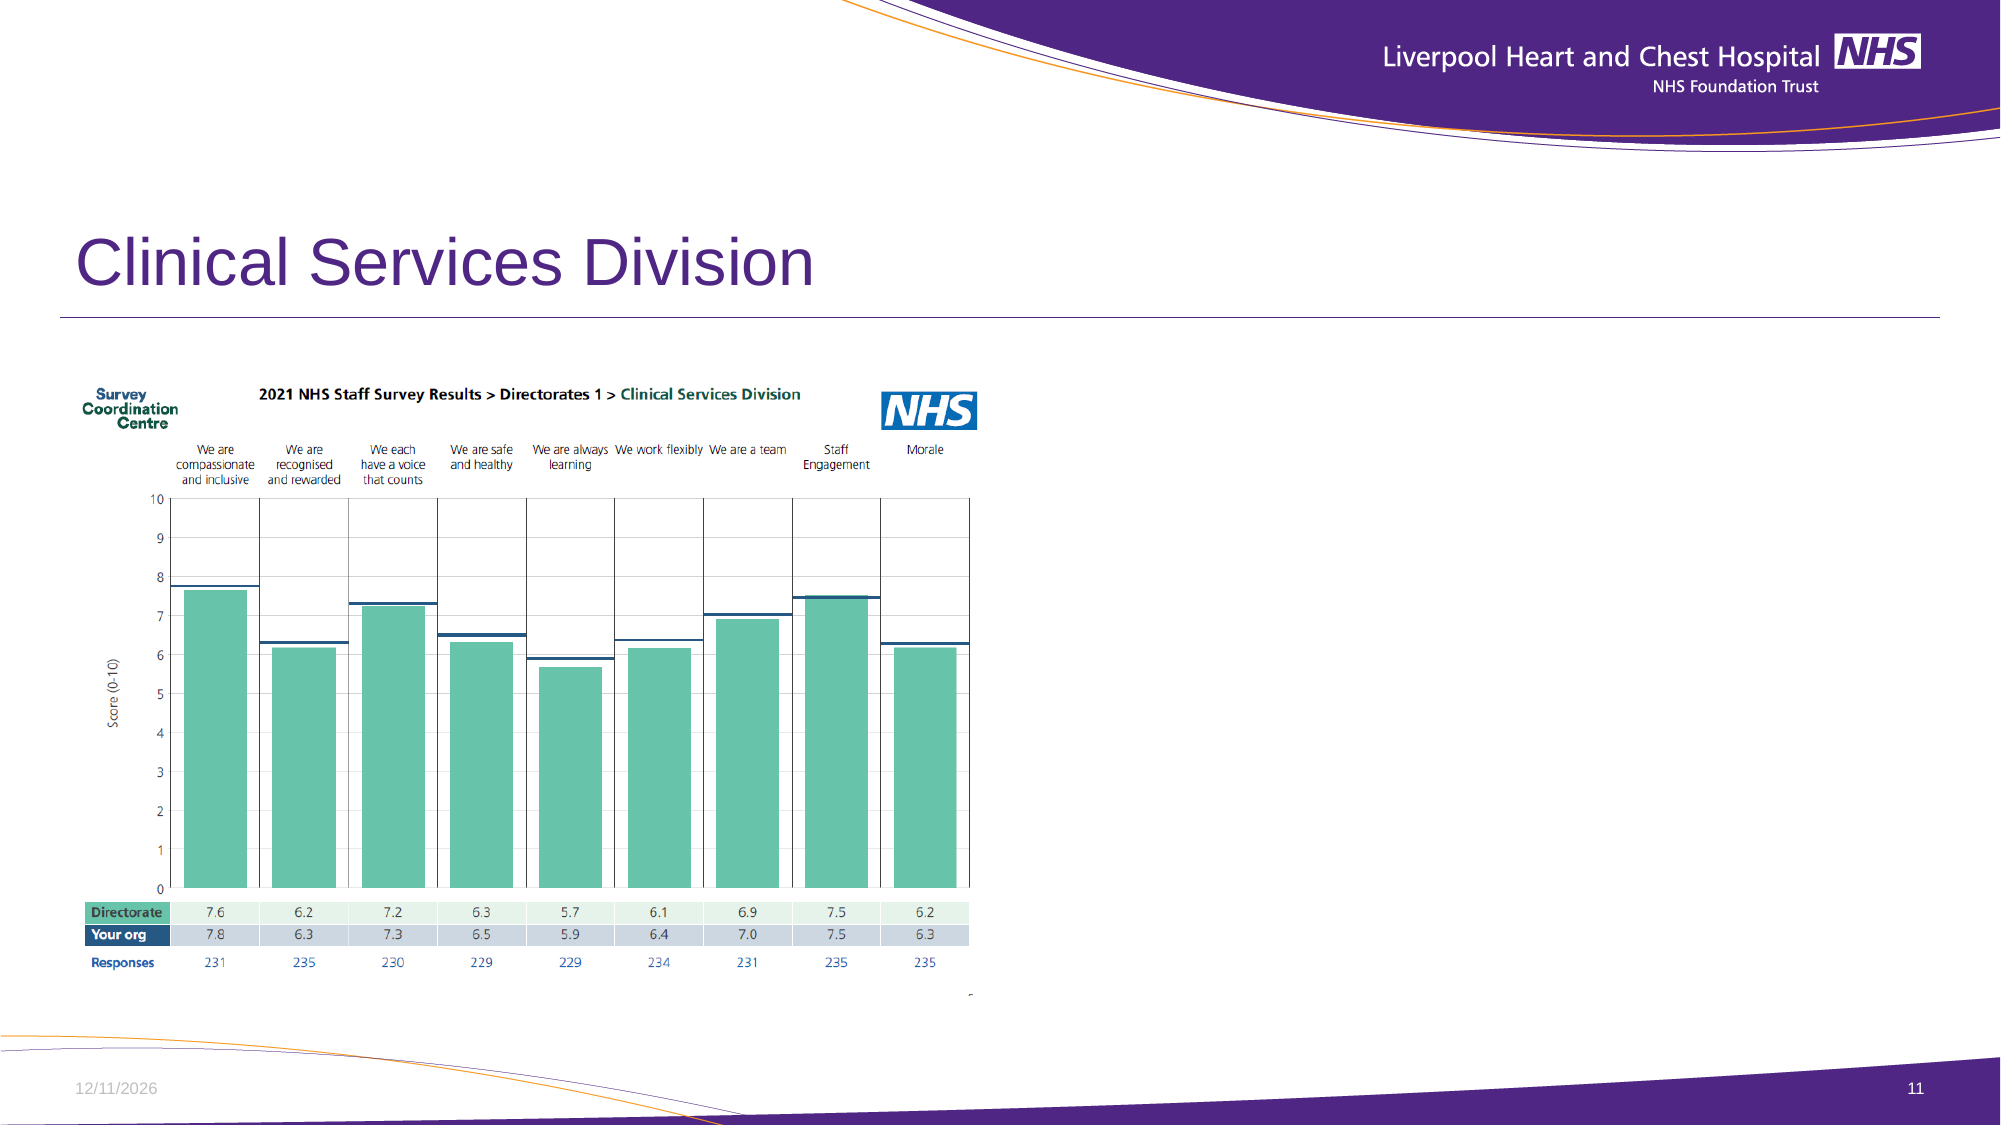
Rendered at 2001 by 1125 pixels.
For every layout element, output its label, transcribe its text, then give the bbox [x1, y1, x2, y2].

title Clinical Services Division [60, 168, 1940, 307]
picture [0, 0, 2001, 1125]
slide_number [60, 1058, 511, 1118]
slide_number 11 [1489, 1058, 1940, 1118]
